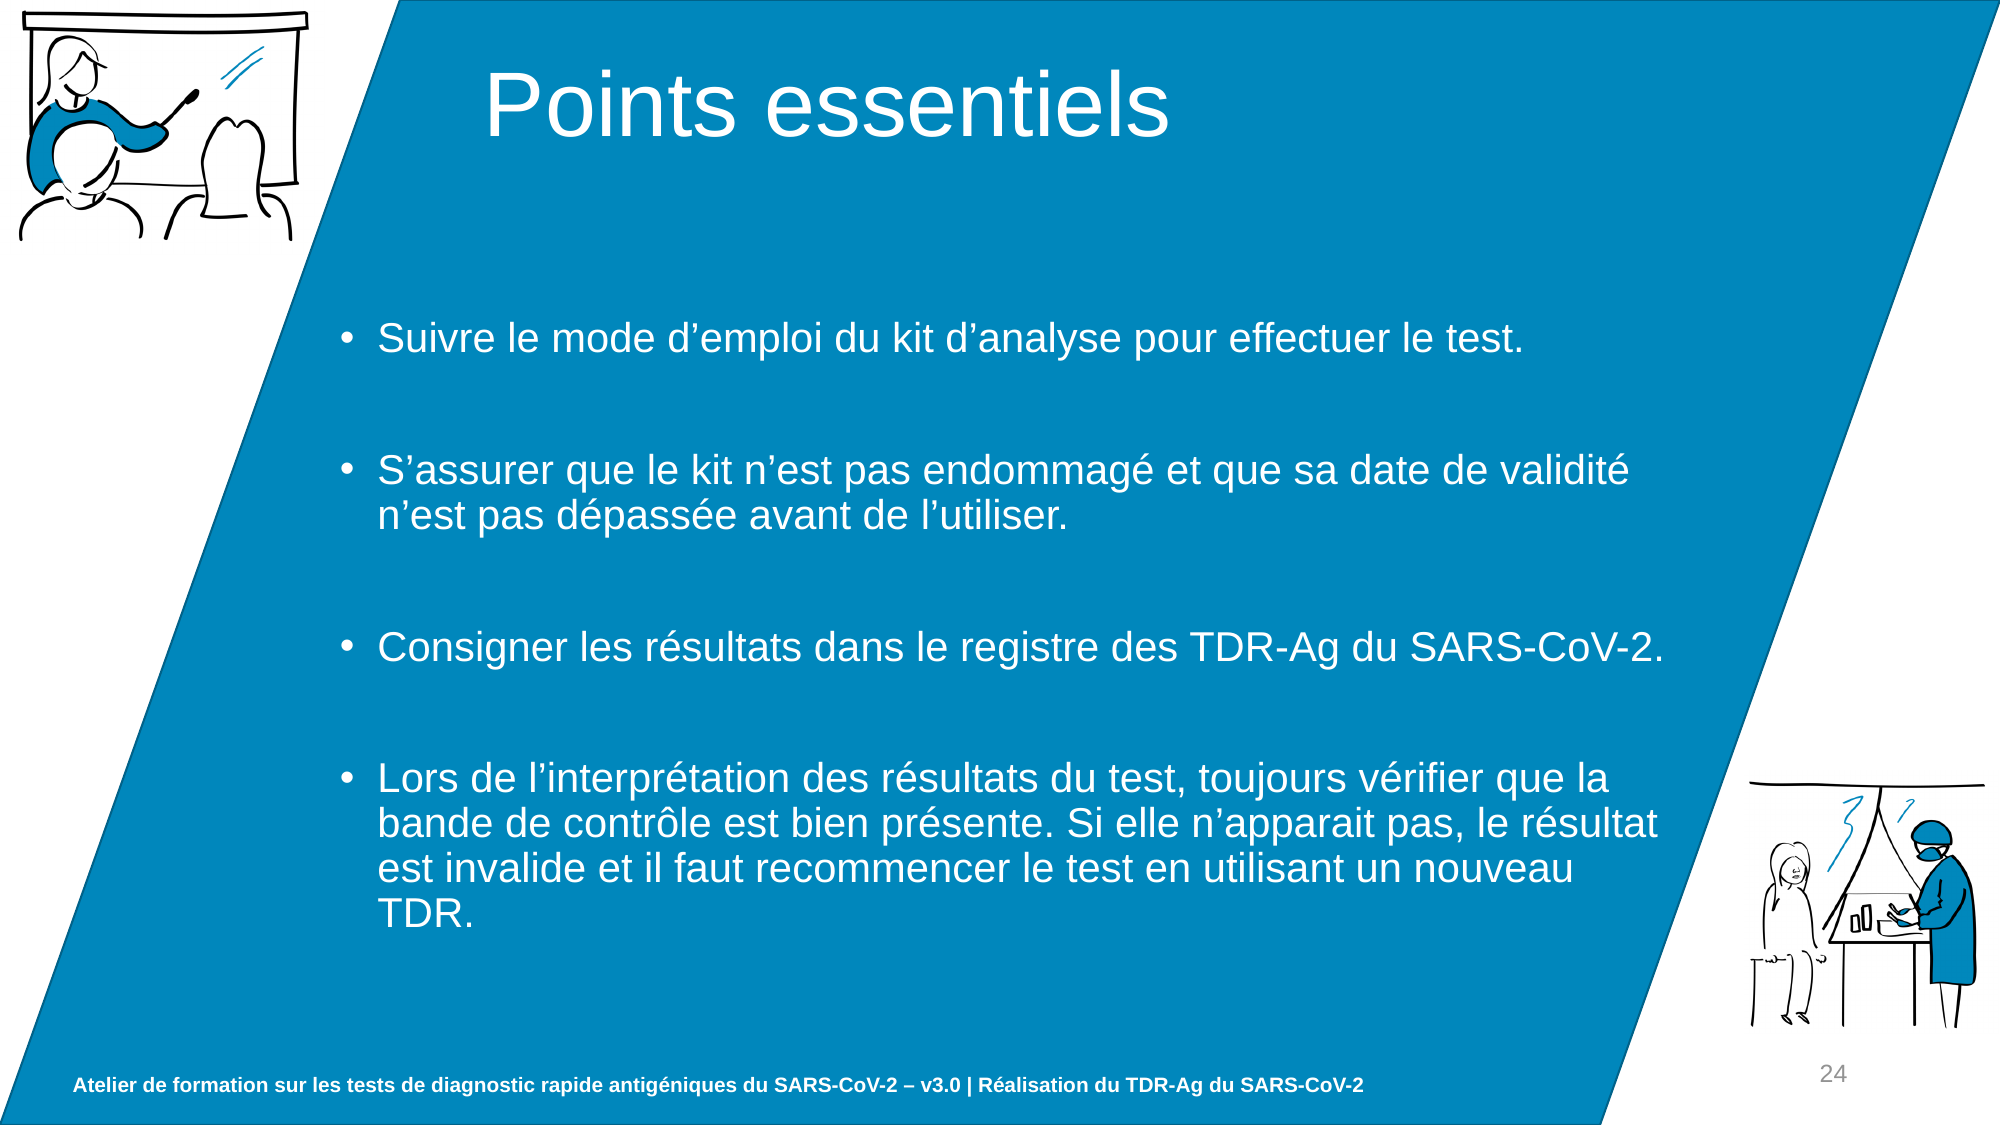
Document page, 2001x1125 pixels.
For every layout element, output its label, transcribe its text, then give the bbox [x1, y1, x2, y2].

slide_number 24 [1609, 1042, 1863, 1103]
text_box [0, 0, 2000, 1125]
picture [1743, 770, 1999, 1034]
text_box Points essentiels [468, 49, 1236, 205]
footer Atelier de formation sur les tests de diagnostic rapide antigéniques du SARS-CoV-2 – v3.0 | Réalisation du TDR-Ag du SARS-CoV-2 [30, 1042, 1413, 1125]
text_box Suivre le mode d’emploi du kit d’analyse pour effectuer le test. S’assurer que le kit n’est pas endommagé et que sa date de validité n’est pas dépassée avant de l’utiliser. Consigner les résultats dans le registre des TDR-Ag du SARS-CoV-2. Lors de l’interprétation des résultats du test, toujours vérifier que la bande de contrôle est bien présente. Si elle n’apparait pas, le résultat est invalide et il faut recommencer le test en utilisant un nouveau TDR. [325, 309, 1682, 1038]
picture [0, 0, 325, 255]
